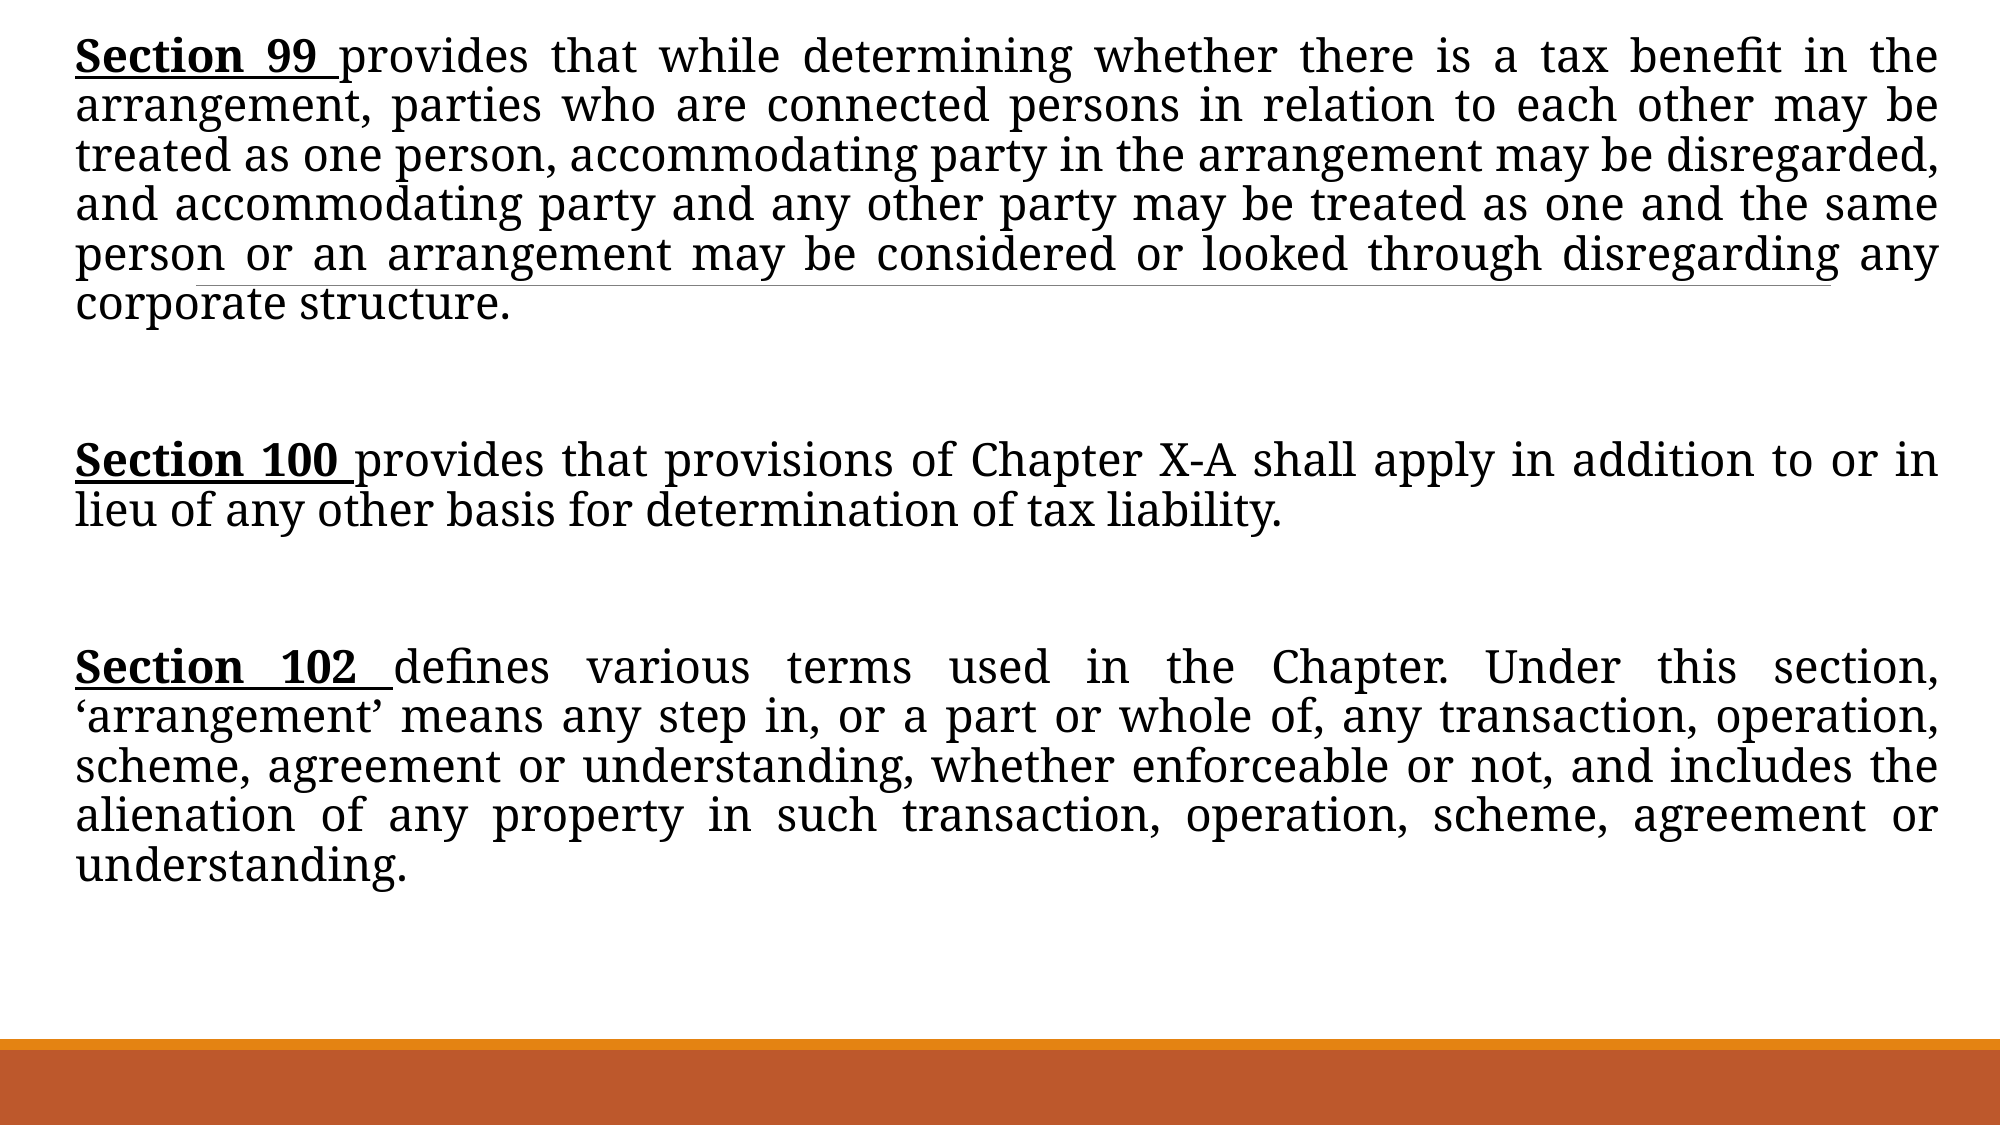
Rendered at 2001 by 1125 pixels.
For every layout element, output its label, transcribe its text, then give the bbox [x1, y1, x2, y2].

list Section 99 provides that while determining whether there is a tax benefit in the arrangement, parties who are connected persons in relation to each other may be treated as one person, accommodating party in the arrangement may be disregarded, and accommodating party and any other party may be treated as one and the same person or an arrangement may be considered or looked through disregarding any corporate structure. Section 100 provides that provisions of Chapter X-A shall apply in addition to or in lieu of any other basis for determination of tax liability. Section 102 defines various terms used in the Chapter. Under this section, ‘arrangement’ means any step in, or a part or whole of, any transaction, operation, scheme, agreement or understanding, whether enforceable or not, and includes the alienation of any property in such transaction, operation, scheme, agreement or understanding. [60, 25, 1941, 1062]
